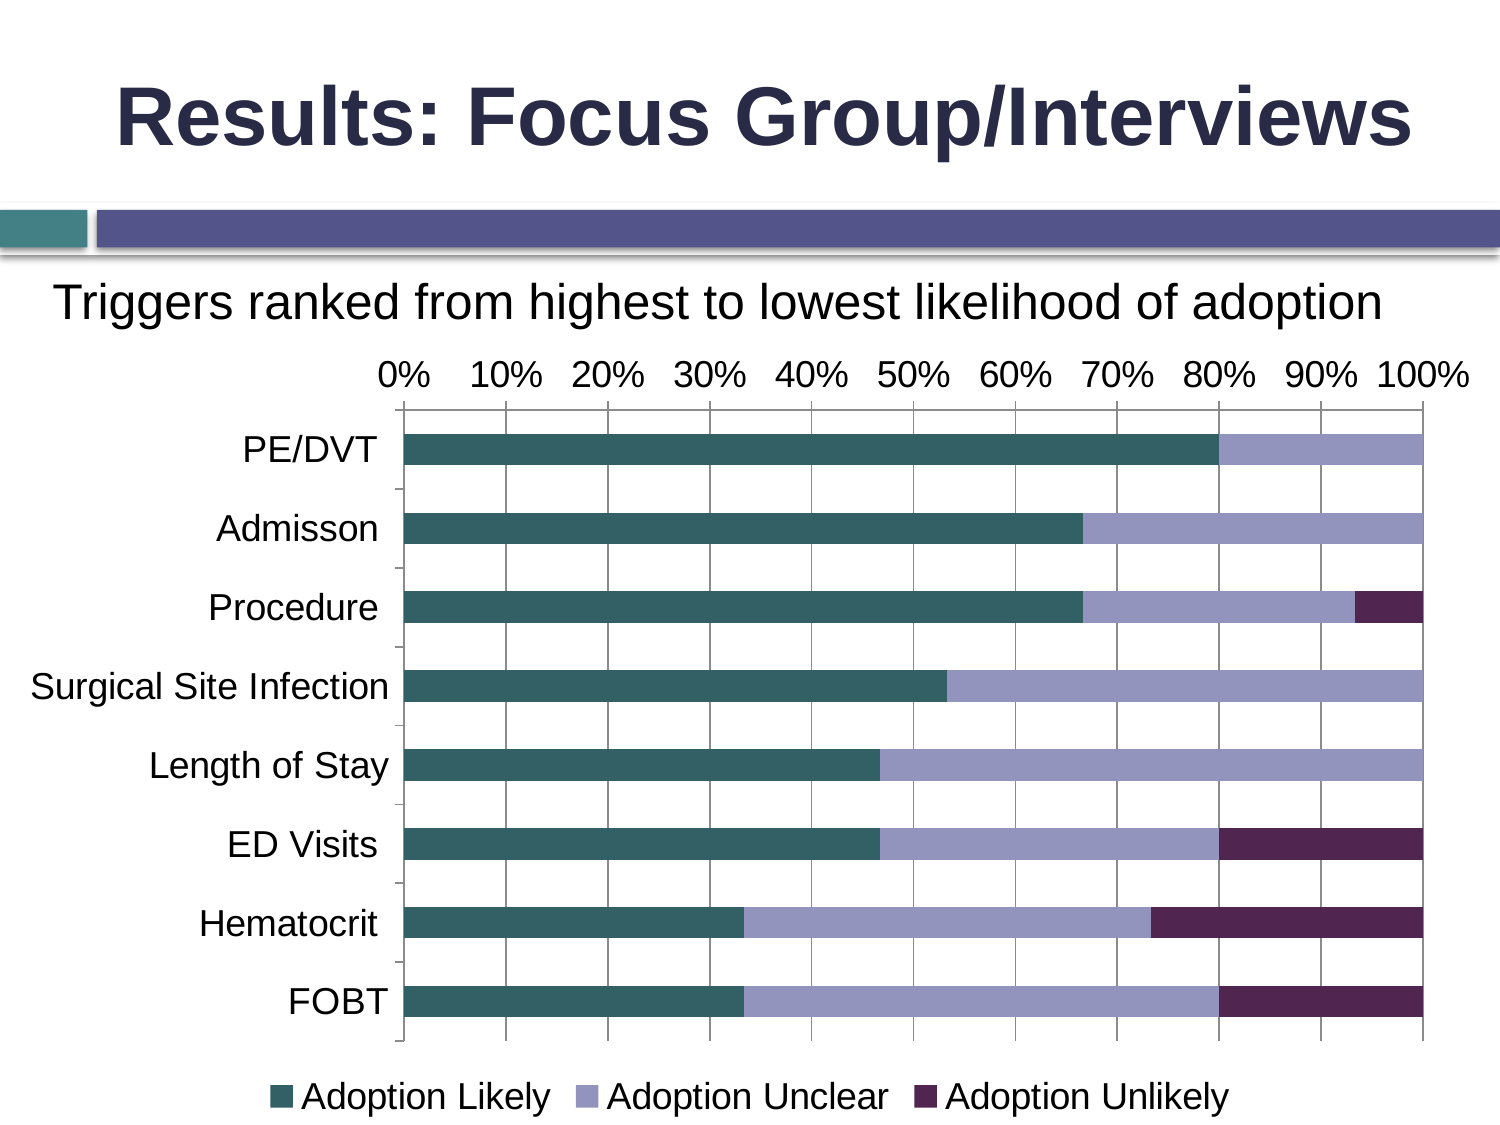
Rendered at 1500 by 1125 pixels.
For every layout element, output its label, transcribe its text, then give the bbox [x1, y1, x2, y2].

chart [0, 337, 1500, 1125]
text_box Triggers ranked from highest to lowest likelihood of adoption [37, 262, 1463, 336]
title Results: Focus Group/Interviews [100, 37, 1439, 201]
